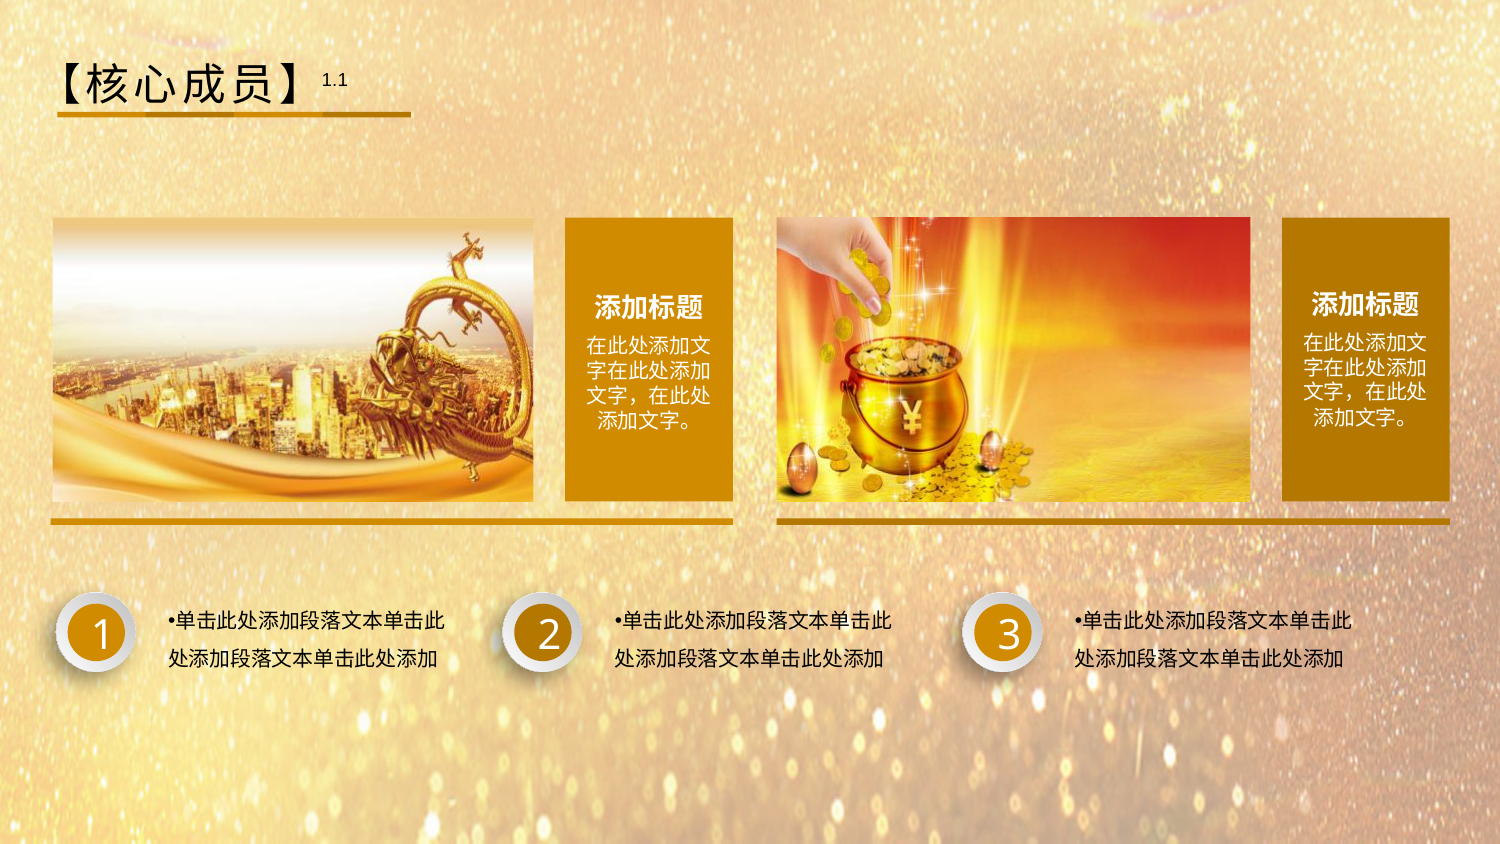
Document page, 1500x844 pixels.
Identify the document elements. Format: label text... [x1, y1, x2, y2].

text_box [564, 217, 734, 502]
text_box [774, 216, 1253, 503]
text_box [51, 216, 536, 503]
text_box 单击此处添加段落文本单击此处添加段落文本单击此处添加 [1063, 590, 1369, 677]
text_box 单击此处添加段落文本单击此处添加段落文本单击此处添加 [603, 590, 909, 677]
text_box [55, 592, 136, 673]
text_box [49, 516, 578, 527]
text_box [962, 592, 1043, 673]
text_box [502, 592, 583, 673]
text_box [22, 22, 486, 118]
text_box [774, 516, 1295, 527]
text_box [1281, 217, 1451, 502]
text_box 单击此处添加段落文本单击此处添加段落文本单击此处添加 [156, 590, 462, 677]
